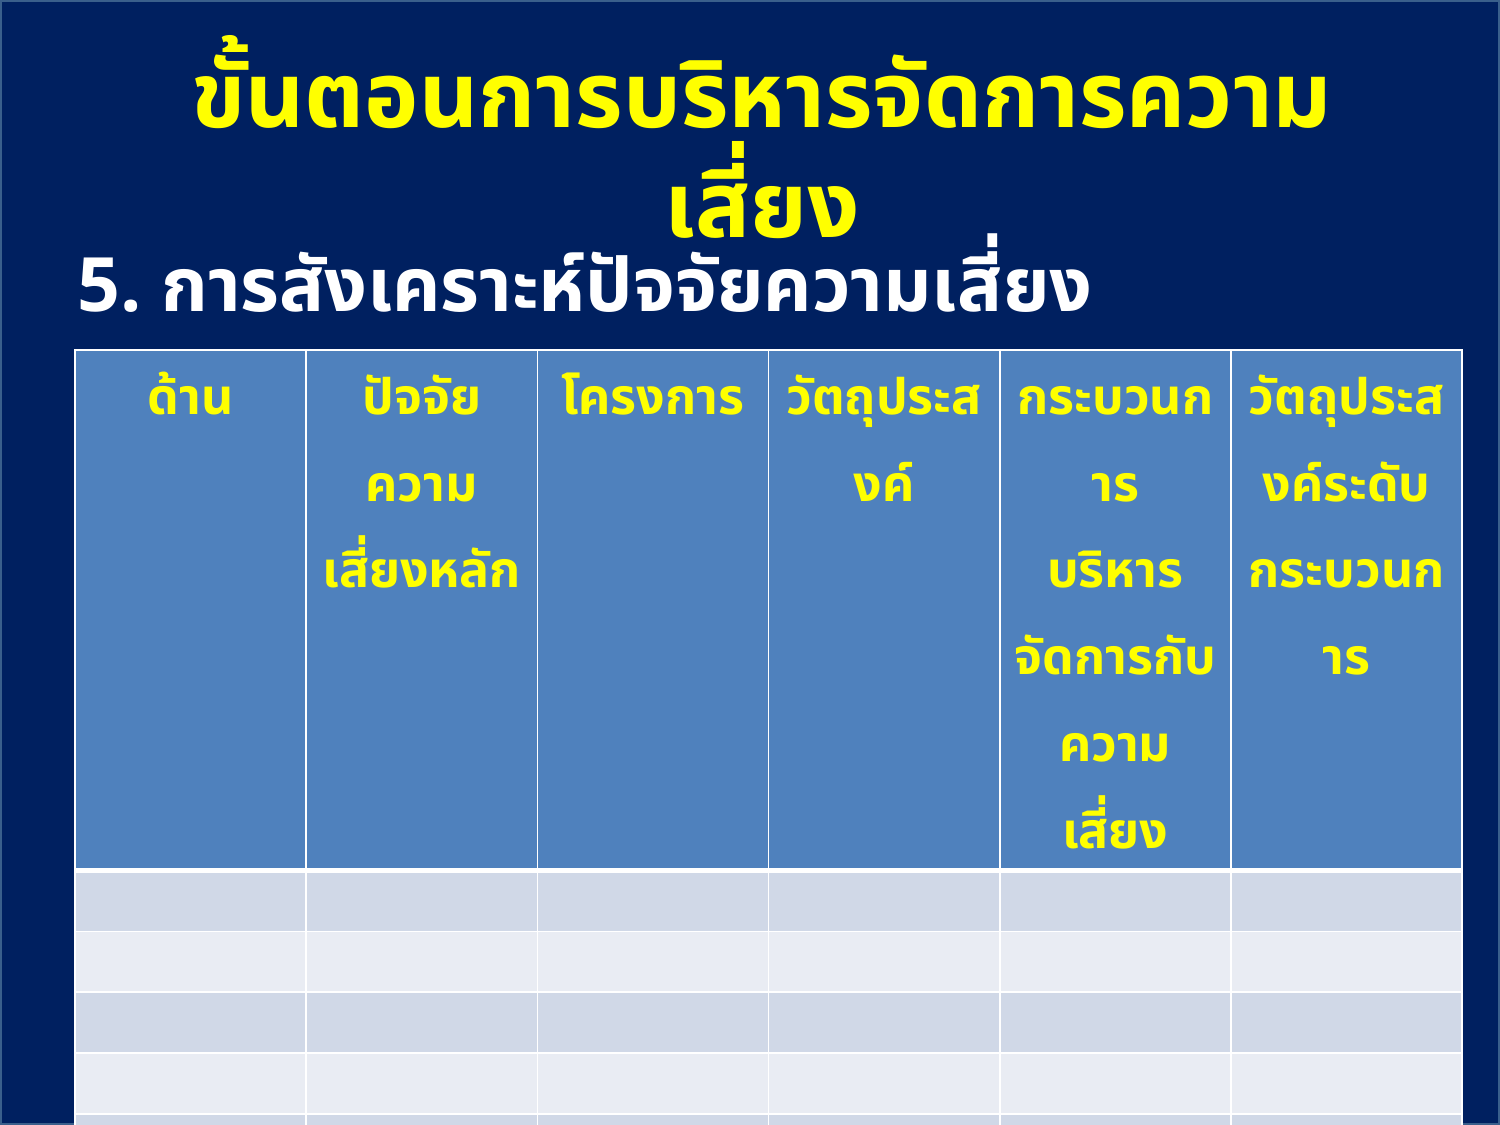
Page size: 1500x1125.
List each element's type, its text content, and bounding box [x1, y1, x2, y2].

table_cell [538, 1115, 768, 1125]
table_cell [769, 873, 999, 931]
text_box [0, 0, 1500, 1125]
table_cell [1001, 1054, 1230, 1113]
table_cell [1232, 1115, 1461, 1125]
table_cell [76, 1115, 305, 1125]
table_header กระบวนการ บริหารจัดการกับความเสี่ยง [1001, 351, 1230, 868]
table_cell [1232, 932, 1461, 991]
table_cell [769, 1115, 999, 1125]
title ขั้นตอนการบริหารจัดการความเสี่ยง [125, 24, 1400, 267]
table_cell [1232, 993, 1461, 1052]
text_box 5. การสังเคราะห์ปัจจัยความเสี่ยง [62, 187, 1338, 375]
table_cell [1232, 1054, 1461, 1113]
table_cell [769, 932, 999, 991]
table_cell [769, 1054, 999, 1113]
table_cell [76, 1054, 305, 1113]
table_header โครงการ [538, 351, 768, 868]
table_cell [307, 1054, 537, 1113]
table_cell [538, 873, 768, 931]
table_cell [538, 1054, 768, 1113]
table_cell [307, 873, 537, 931]
table_header ปัจจัยความเสี่ยงหลัก [307, 351, 537, 868]
table_cell [1232, 873, 1461, 931]
table_cell [307, 993, 537, 1052]
table_cell [1001, 993, 1230, 1052]
table_cell [538, 993, 768, 1052]
table_cell [76, 932, 305, 991]
table_cell [538, 932, 768, 991]
table_header วัตถุประสงค์ [769, 351, 999, 868]
table_cell [769, 993, 999, 1052]
table_cell [307, 932, 537, 991]
table_cell [307, 1115, 537, 1125]
table_cell [1001, 1115, 1230, 1125]
table_header ด้าน [76, 351, 305, 868]
table_cell [1001, 932, 1230, 991]
table_header วัตถุประสงค์ระดับกระบวนการ [1232, 351, 1461, 868]
table_cell [76, 993, 305, 1052]
table_cell [1001, 873, 1230, 931]
table_cell [76, 873, 305, 931]
